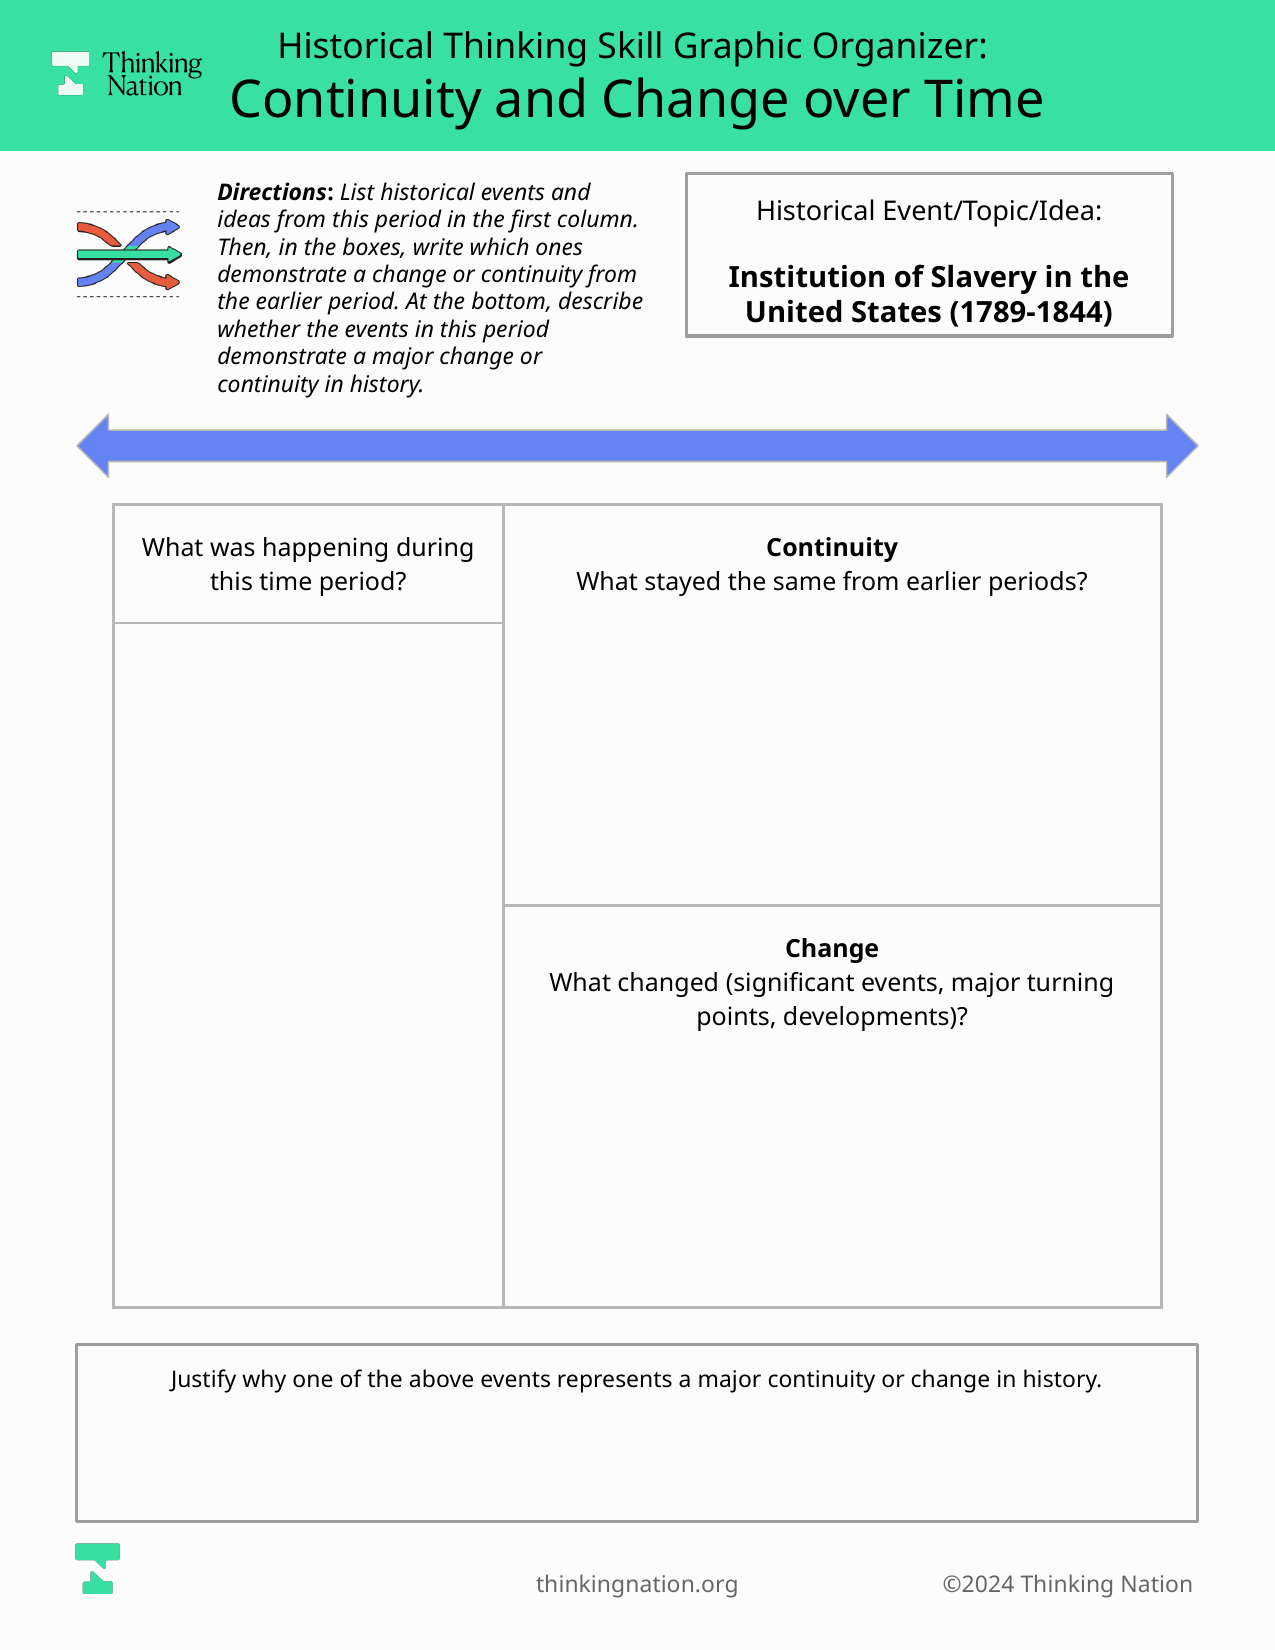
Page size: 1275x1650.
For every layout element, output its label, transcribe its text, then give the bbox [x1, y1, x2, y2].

picture [35, 37, 207, 109]
text_box Historical Event/Topic/Idea: Institution of Slavery in the United States (1789-1844) [686, 173, 1173, 337]
table_cell Change What changed (significant events, major turning points, developments)? [505, 907, 1160, 1306]
text_box thinkingnation.org [486, 1553, 789, 1605]
text_box Directions: List historical events and ideas from this period in the first column. Then, in the boxes, write which ones demonstrate a change or continuity from the earlier period. At the bottom, describe whether the events in this period demonstrate a major change or continuity in history. [197, 166, 667, 407]
picture [62, 186, 196, 321]
text_box Historical Thinking Skill Graphic Organizer: Continuity and Change over Time [0, 0, 1275, 151]
picture [62, 1533, 133, 1604]
table_header Continuity What stayed the same from earlier periods? [505, 506, 1160, 904]
table_cell [115, 624, 502, 1306]
text_box Justify why one of the above events represents a major continuity or change in history. [76, 1344, 1198, 1522]
text_box ©2024 Thinking Nation [907, 1553, 1210, 1605]
table_header What was happening during this time period? [115, 506, 502, 622]
text_box [76, 414, 1199, 478]
